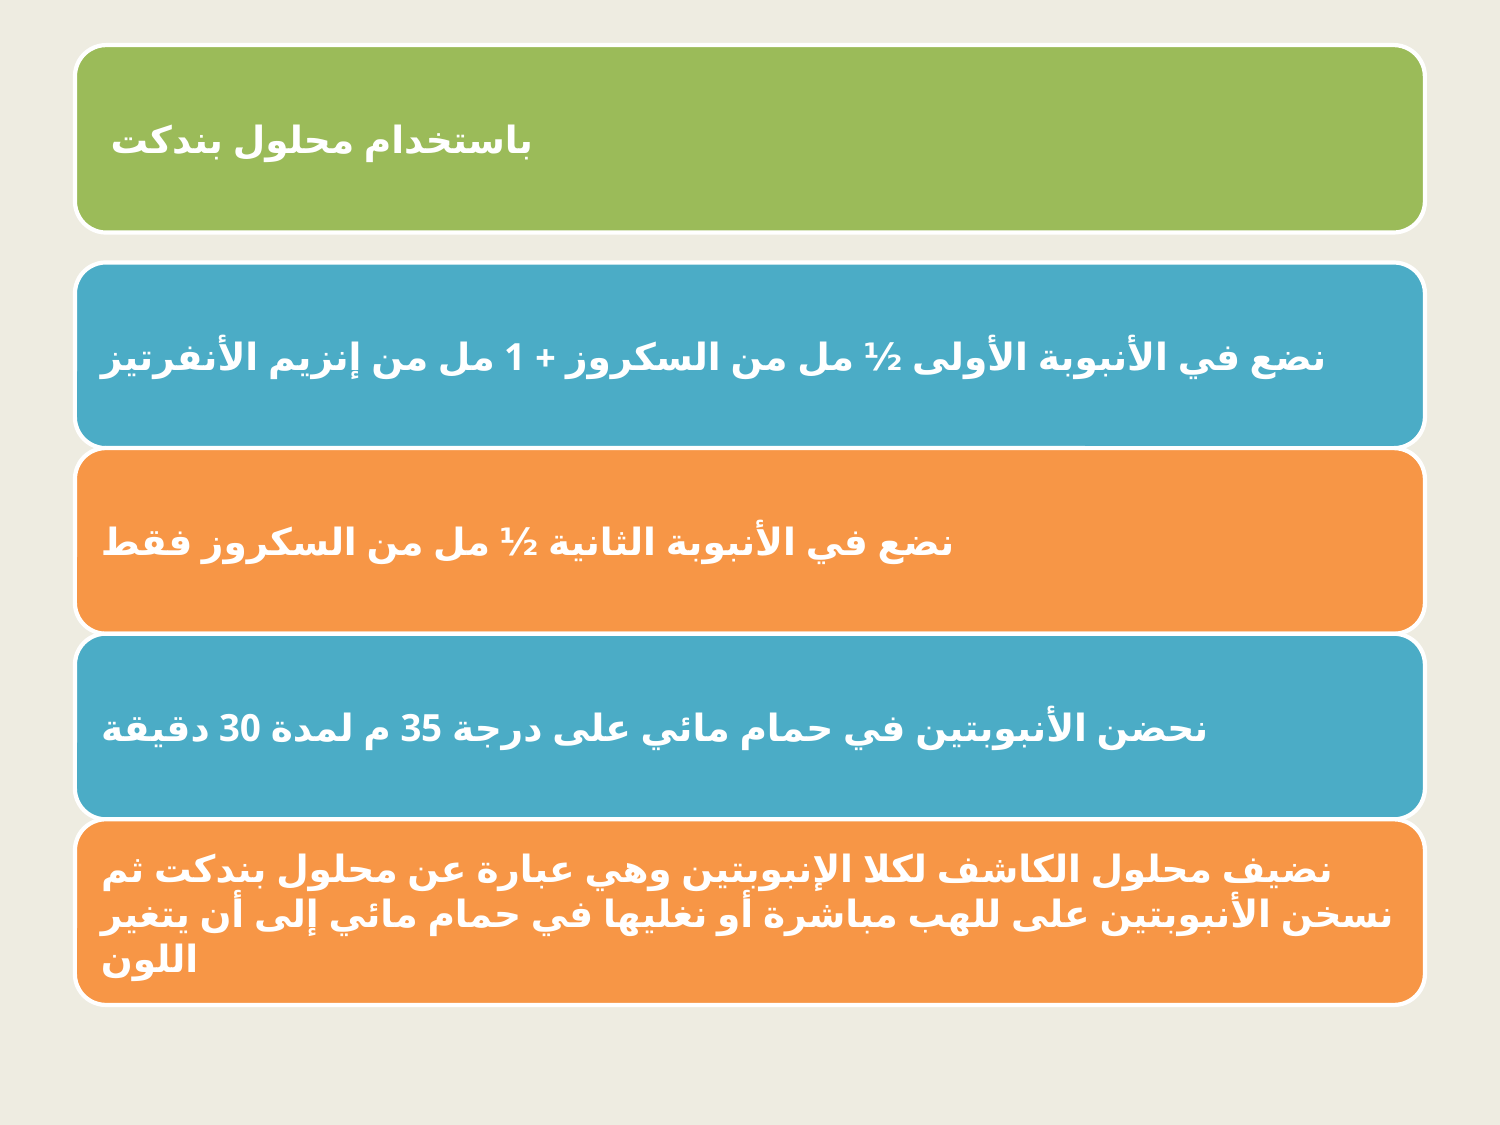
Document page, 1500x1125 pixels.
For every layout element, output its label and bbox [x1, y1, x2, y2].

list [74, 262, 1426, 1006]
text_box [74, 44, 1426, 233]
